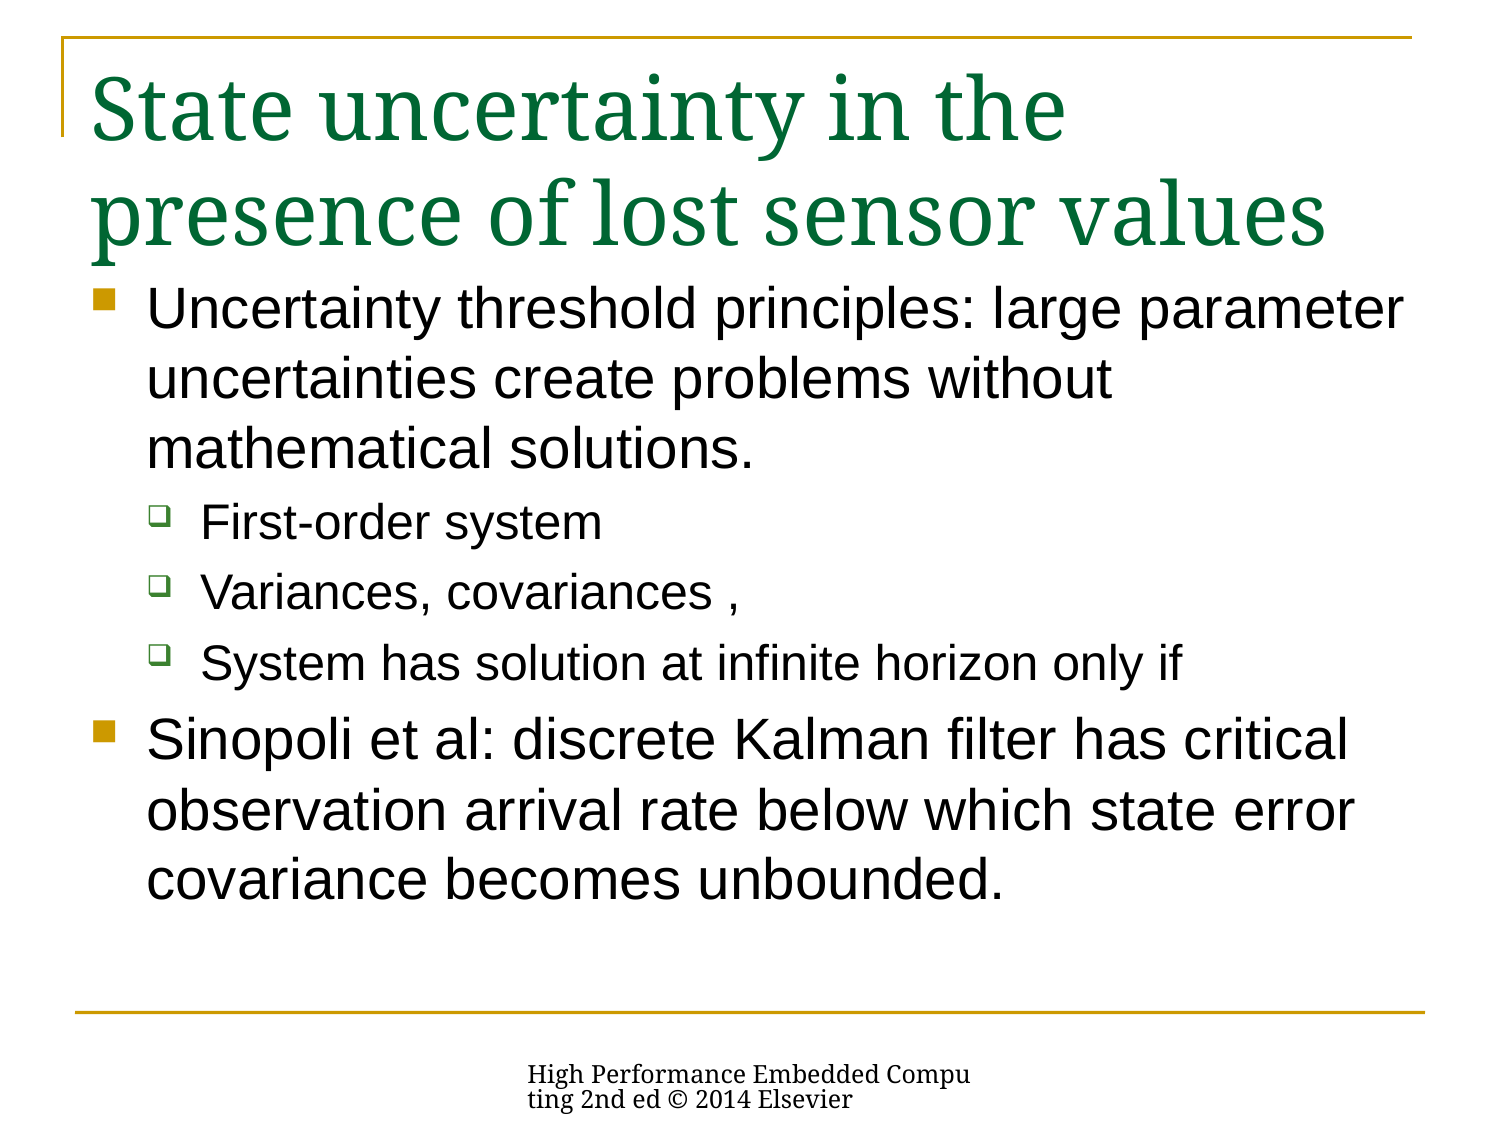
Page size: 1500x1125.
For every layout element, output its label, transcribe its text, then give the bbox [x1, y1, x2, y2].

title State uncertainty in the presence of lost sensor values [75, 45, 1425, 233]
footer High Performance Embedded Computing 2nd ed © 2014 Elsevier [512, 1025, 988, 1100]
